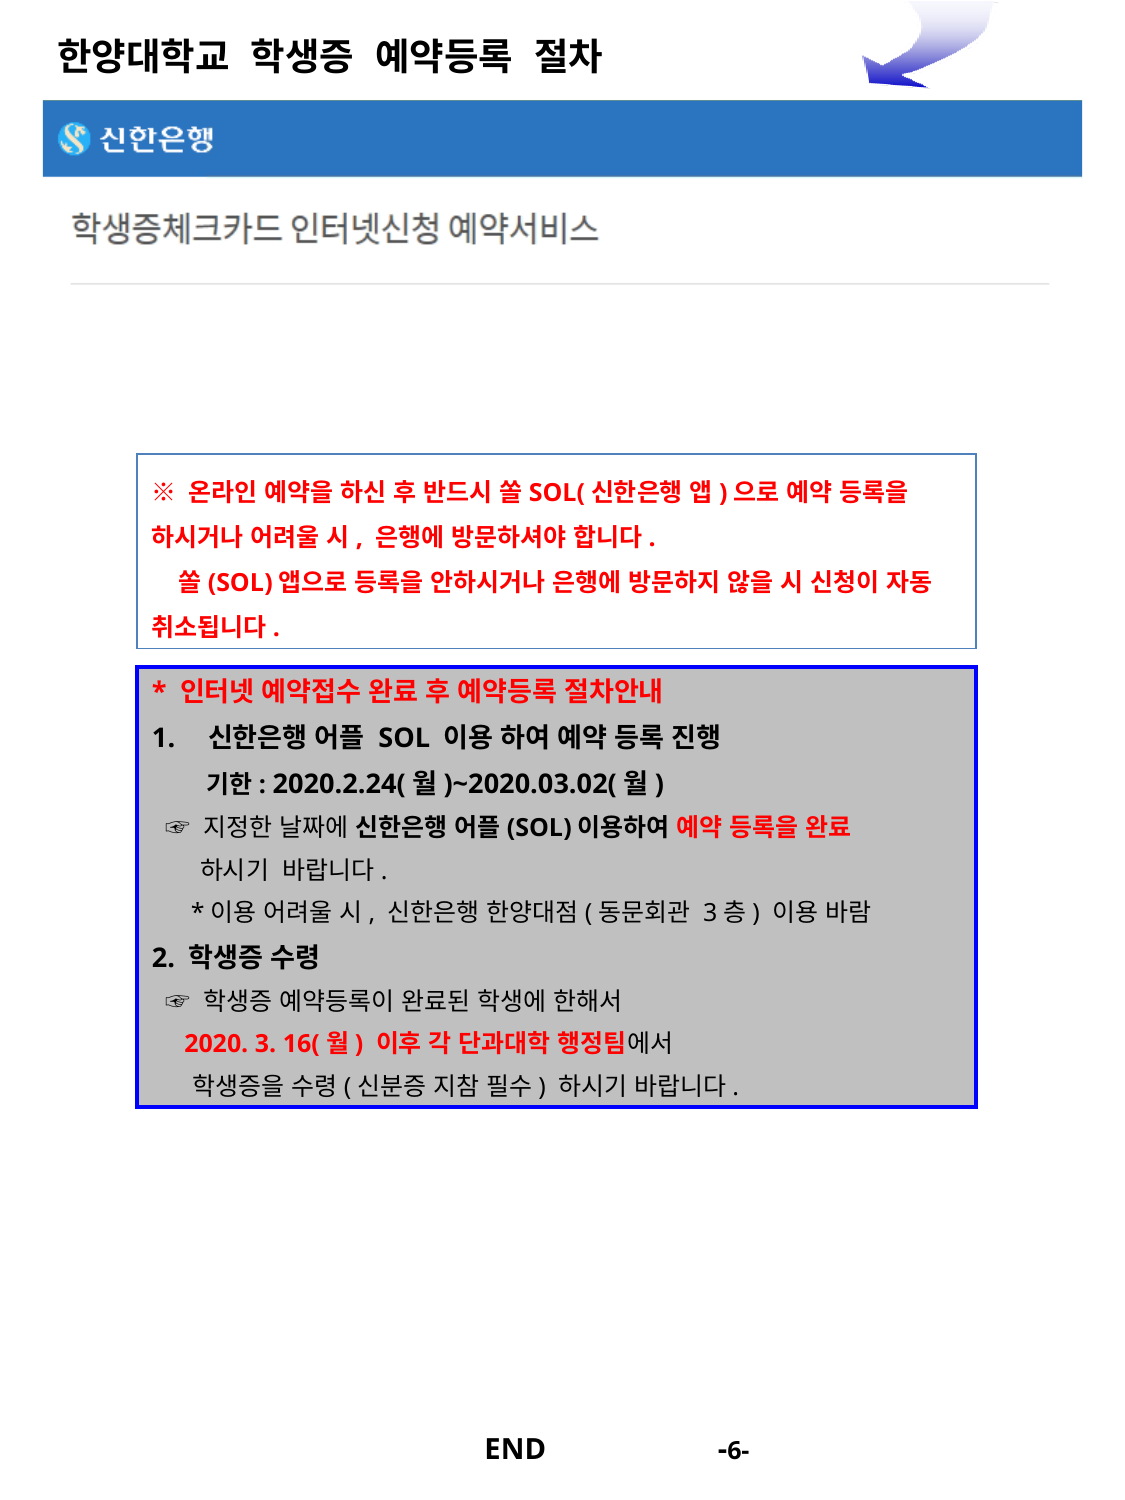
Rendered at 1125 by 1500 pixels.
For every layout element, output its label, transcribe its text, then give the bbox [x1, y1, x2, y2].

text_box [42, 0, 1000, 89]
text_box -6- [680, 1423, 787, 1478]
text_box * 인터넷 예약접수 완료 후 예약등록 절차안내 신한은행 어플 SOL 이용 하여 예약 등록 진행 기한: 2020.2.24(월)~2020.03.02(월) ☞ 지정한 날짜에 신한은행 어플(SOL)이용하여 예약 등록을 완료 하시기 바랍니다. *이용 어려울 시, 신한은행 한양대점(동문회관 3층) 이용 바람 2. 학생증 수령 ☞ 학생증 예약등록이 완료된 학생에 한해서 2020. 3. 16(월) 이후 각 단과대학 행정팀에서 학생증을 수령(신분증 지참 필수) 하시기 바랍니다. [137, 667, 976, 1108]
text_box END [420, 1423, 610, 1473]
picture [42, 100, 1083, 314]
text_box ※ 온라인 예약을 하신 후 반드시 쏠SOL(신한은행 앱)으로 예약 등록을 하시거나 어려울 시, 은행에 방문하셔야 합니다. 쏠(SOL)앱으로 등록을 안하시거나 은행에 방문하지 않을 시 신청이 자동 취소됩니다. [137, 454, 976, 649]
